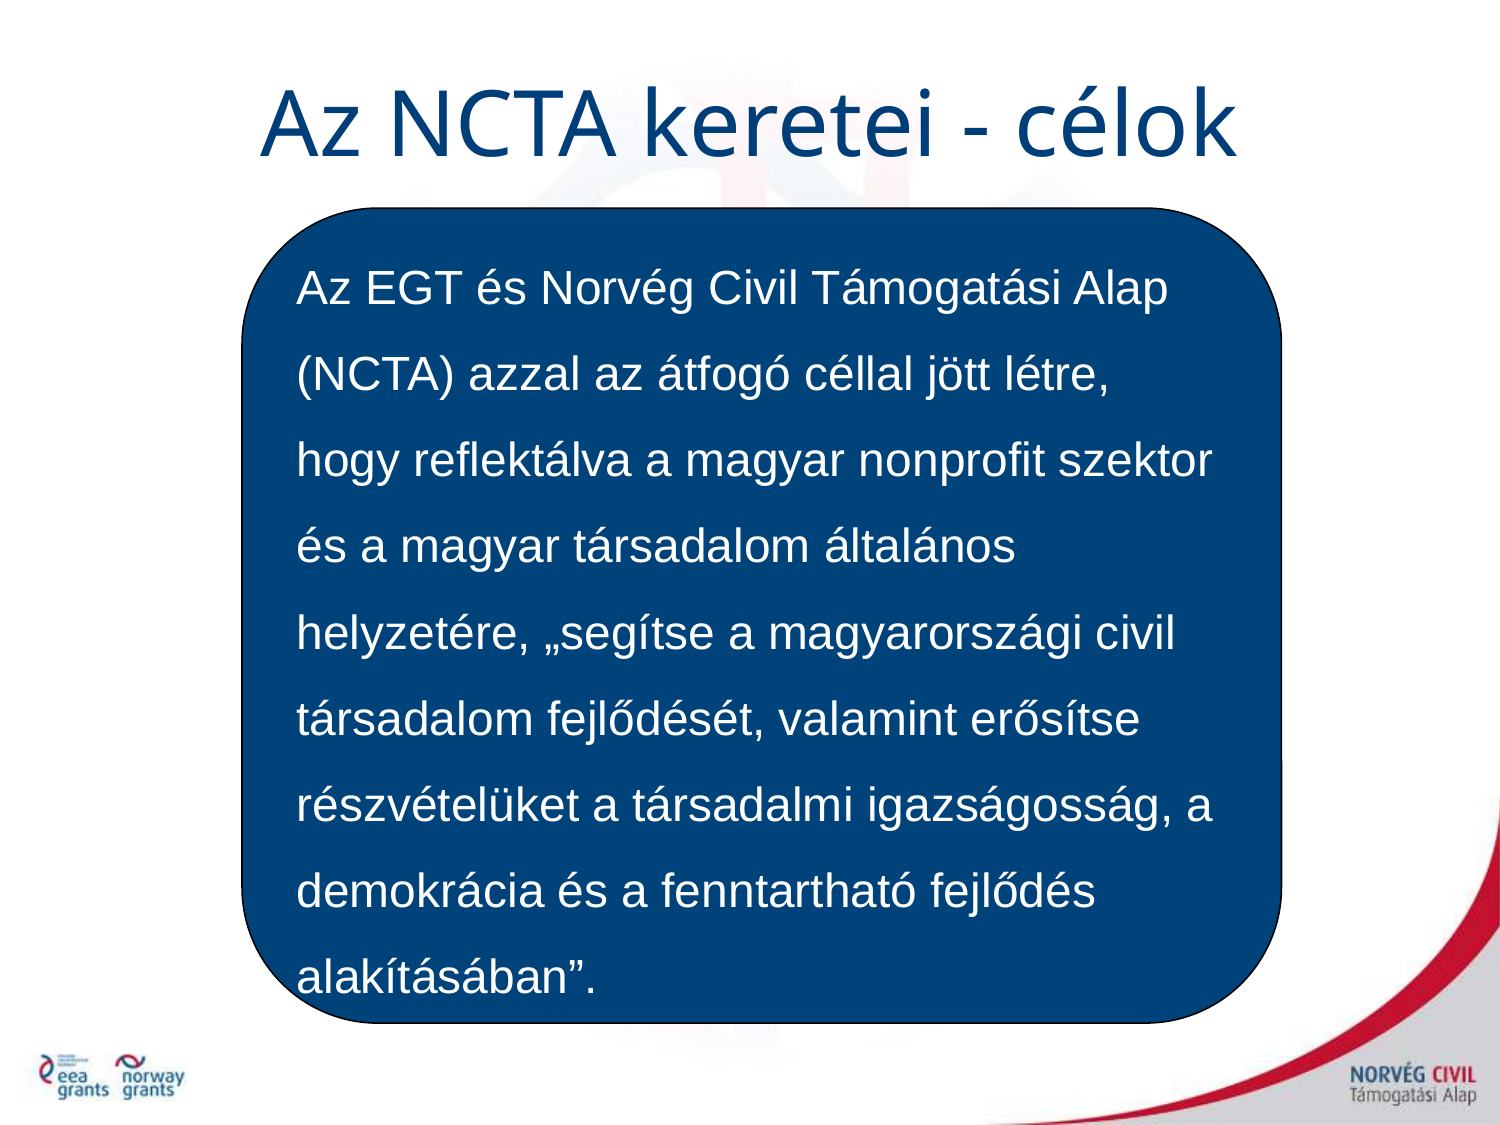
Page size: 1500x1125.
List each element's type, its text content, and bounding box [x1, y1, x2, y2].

picture [0, 0, 1500, 1125]
text_box Az EGT és Norvég Civil Támogatási Alap (NCTA) azzal az átfogó céllal jött létre, hogy reflektálva a magyar nonprofit szektor és a magyar társadalom általános helyzetére, „segítse a magyarországi civil társadalom fejlődését, valamint erősítse részvételüket a társadalmi igazságosság, a demokrácia és a fenntartható fejlődés alakításában”. [242, 208, 1282, 1024]
text_box Az NCTA keretei - célok [41, 31, 1459, 209]
